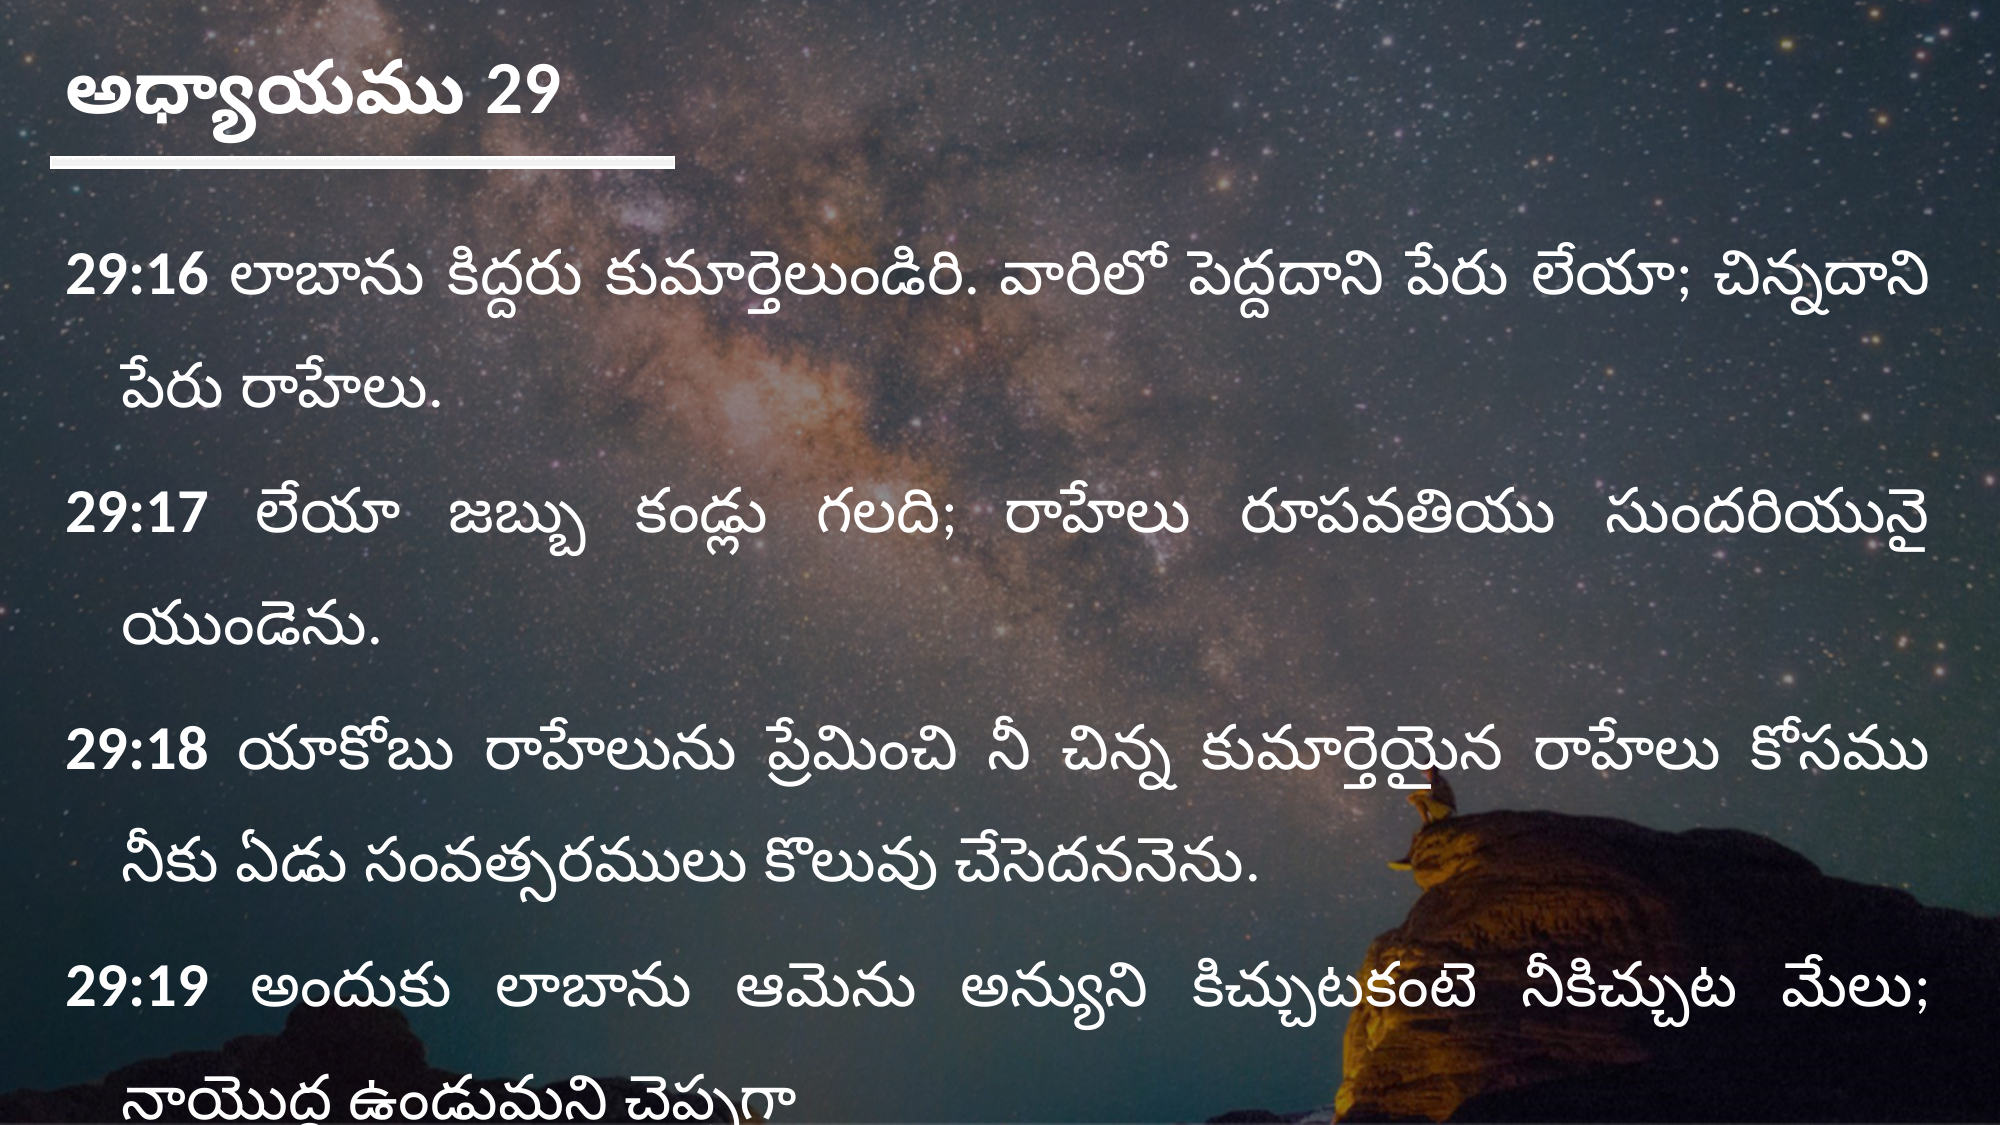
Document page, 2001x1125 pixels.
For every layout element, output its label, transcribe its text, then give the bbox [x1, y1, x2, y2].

list 29:16 లాబాను కిద్దరు కుమార్తెలుండిరి. వారిలో పెద్దదాని పేరు లేయా; చిన్నదాని పేరు రాహేలు. 29:17 లేయా జబ్బు కండ్లు గలది; రాహేలు రూపవతియు సుందరియునై యుండెను. 29:18 యాకోబు రాహేలును ప్రేమించి నీ చిన్న కుమార్తెయైన రాహేలు కోసము నీకు ఏడు సంవత్సరములు కొలువు చేసెదననెను. 29:19 అందుకు లాబాను ఆమెను అన్యుని కిచ్చుటకంటె నీకిచ్చుట మేలు; నాయొద్ద ఉండుమని చెప్పగా [50, 187, 1946, 1063]
picture [0, 0, 2000, 1125]
title అధ్యాయము 29 [50, 0, 1925, 167]
